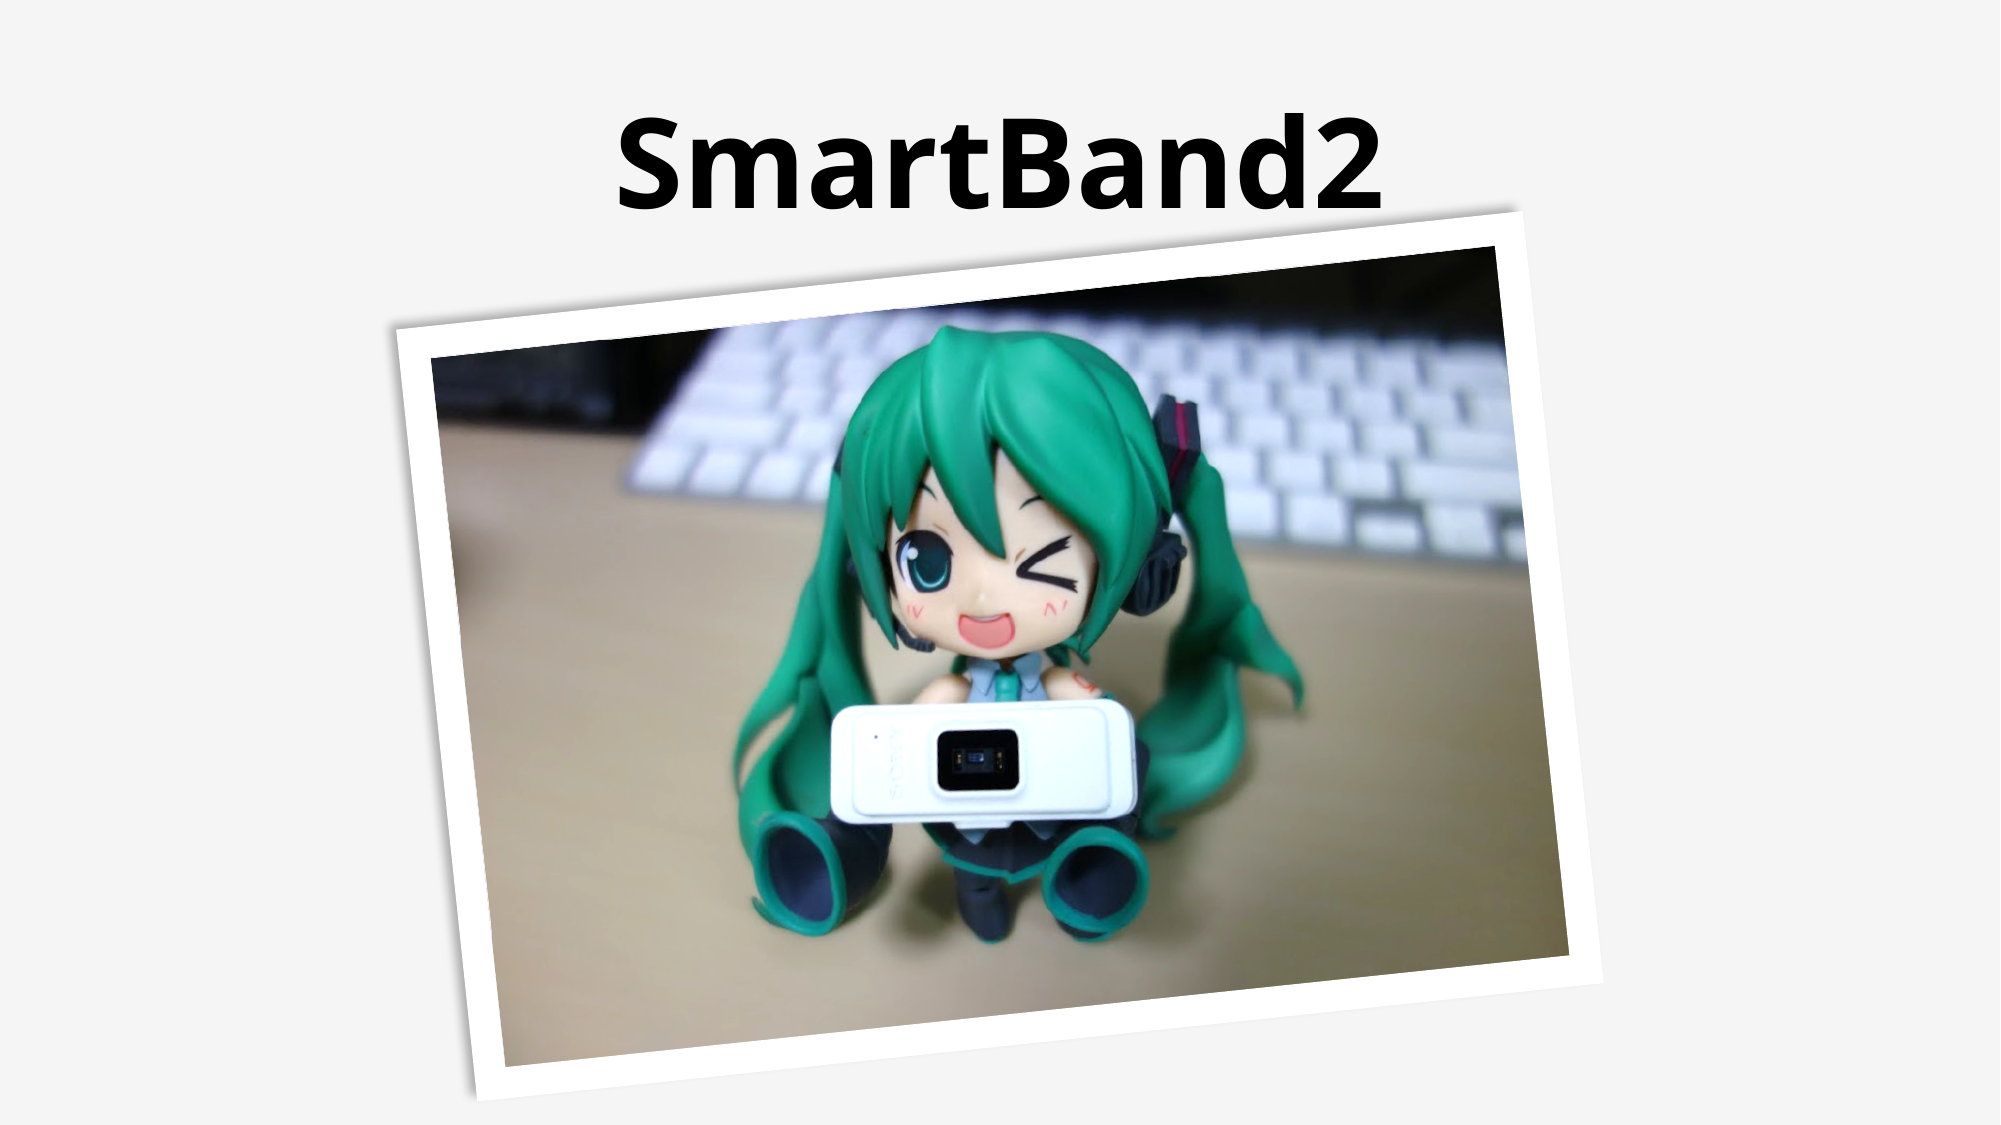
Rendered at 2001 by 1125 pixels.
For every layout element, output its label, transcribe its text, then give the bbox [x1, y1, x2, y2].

title SmartBand2 [137, 59, 1863, 278]
picture [432, 246, 1569, 1066]
